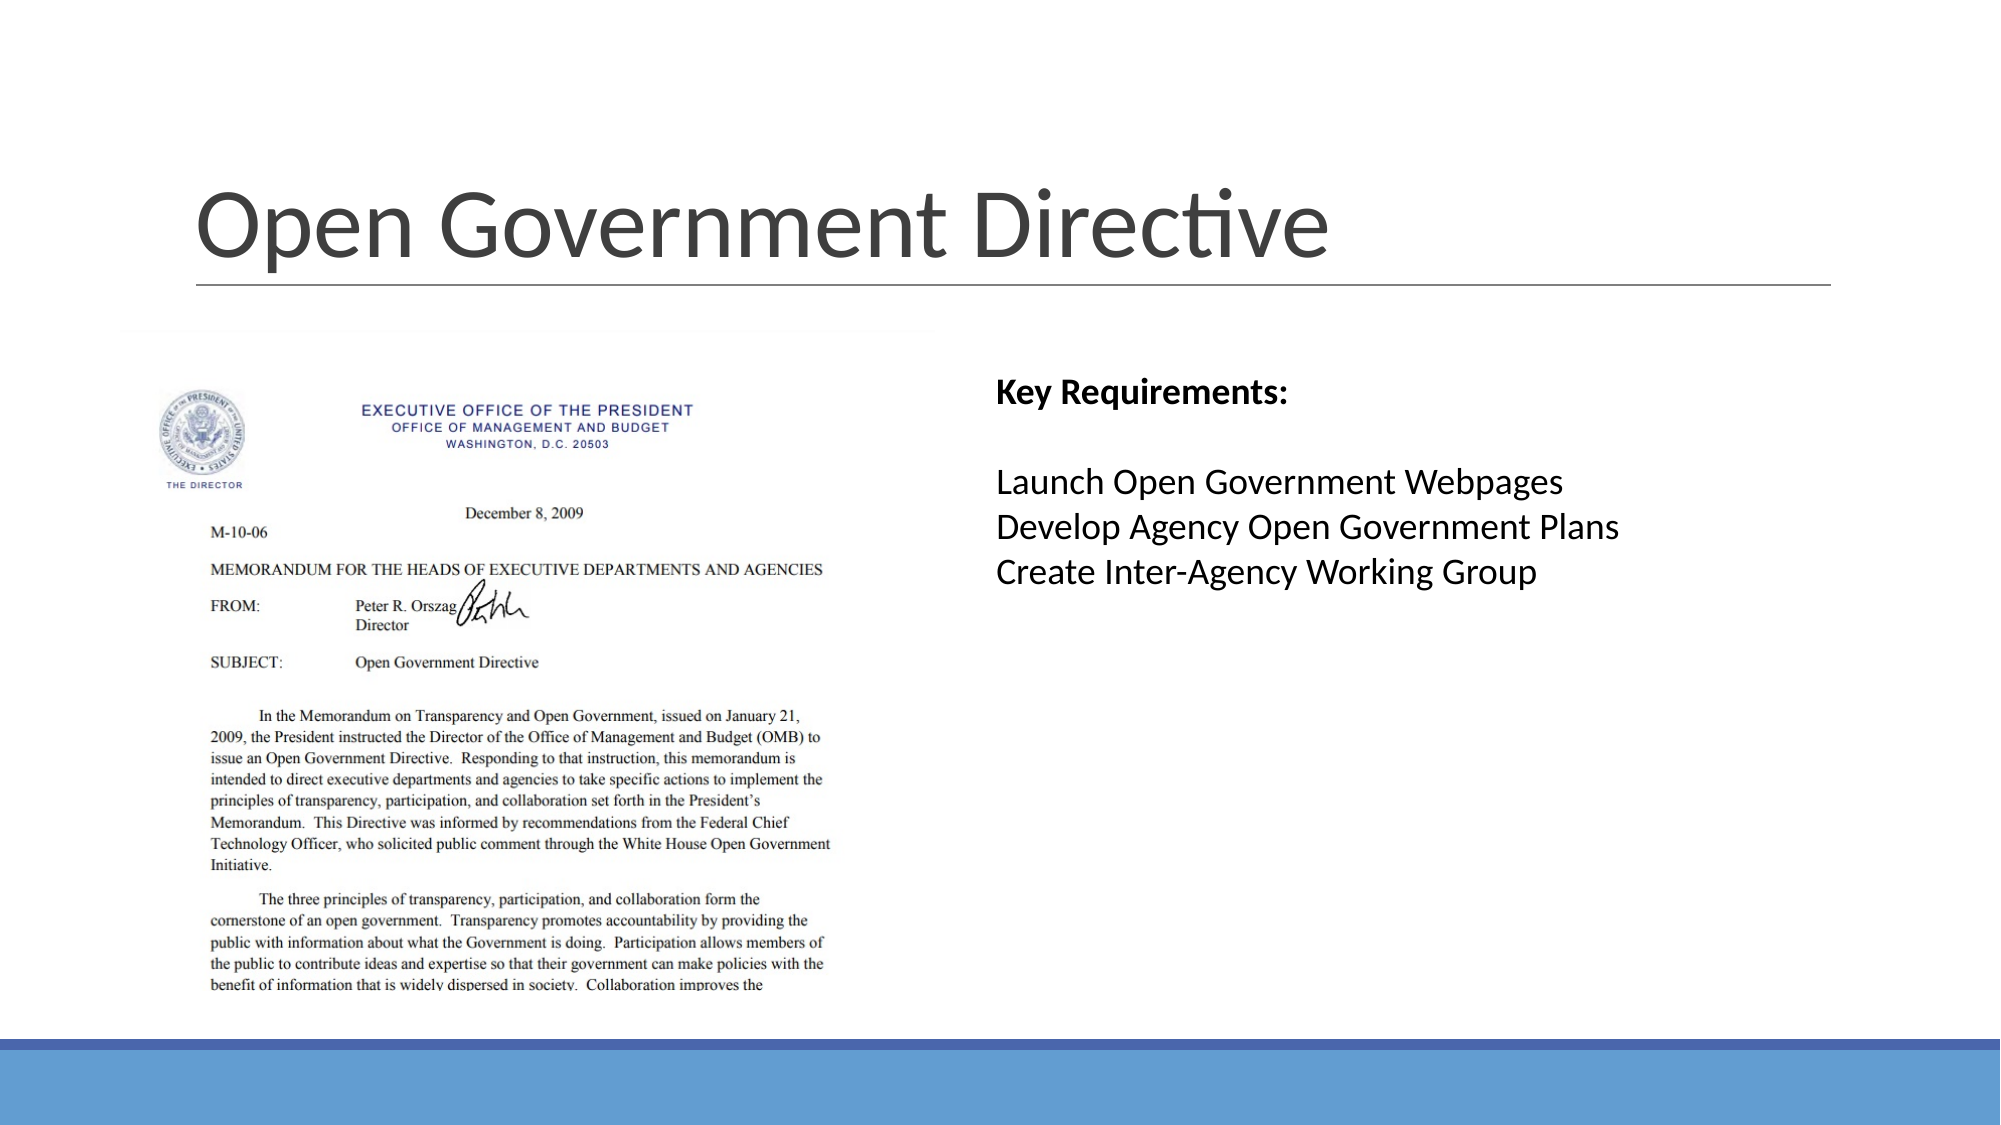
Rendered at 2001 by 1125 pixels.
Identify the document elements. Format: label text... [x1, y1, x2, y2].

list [119, 330, 936, 991]
title Open Government Directive [180, 47, 1830, 285]
text_box Key Requirements: Launch Open Government Webpages Develop Agency Open Government Plans Create Inter-Agency Working Group [981, 359, 1654, 648]
